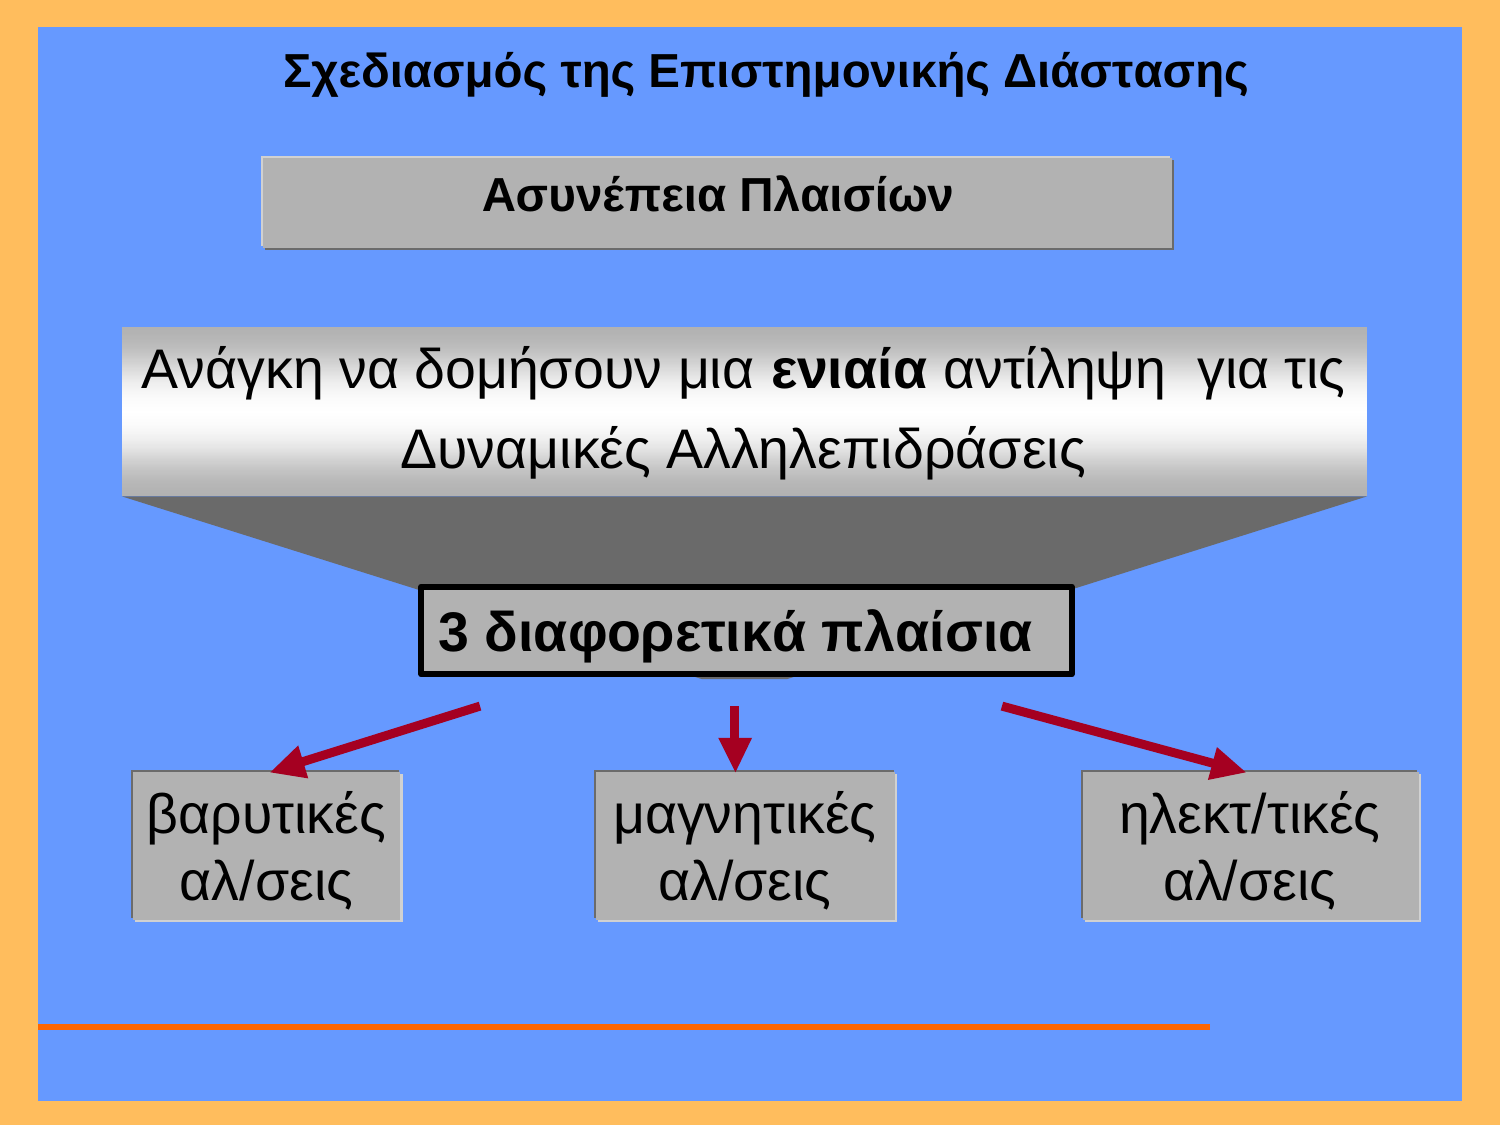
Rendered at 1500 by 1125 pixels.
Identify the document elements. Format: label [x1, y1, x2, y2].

text_box [37, 26, 1463, 1102]
